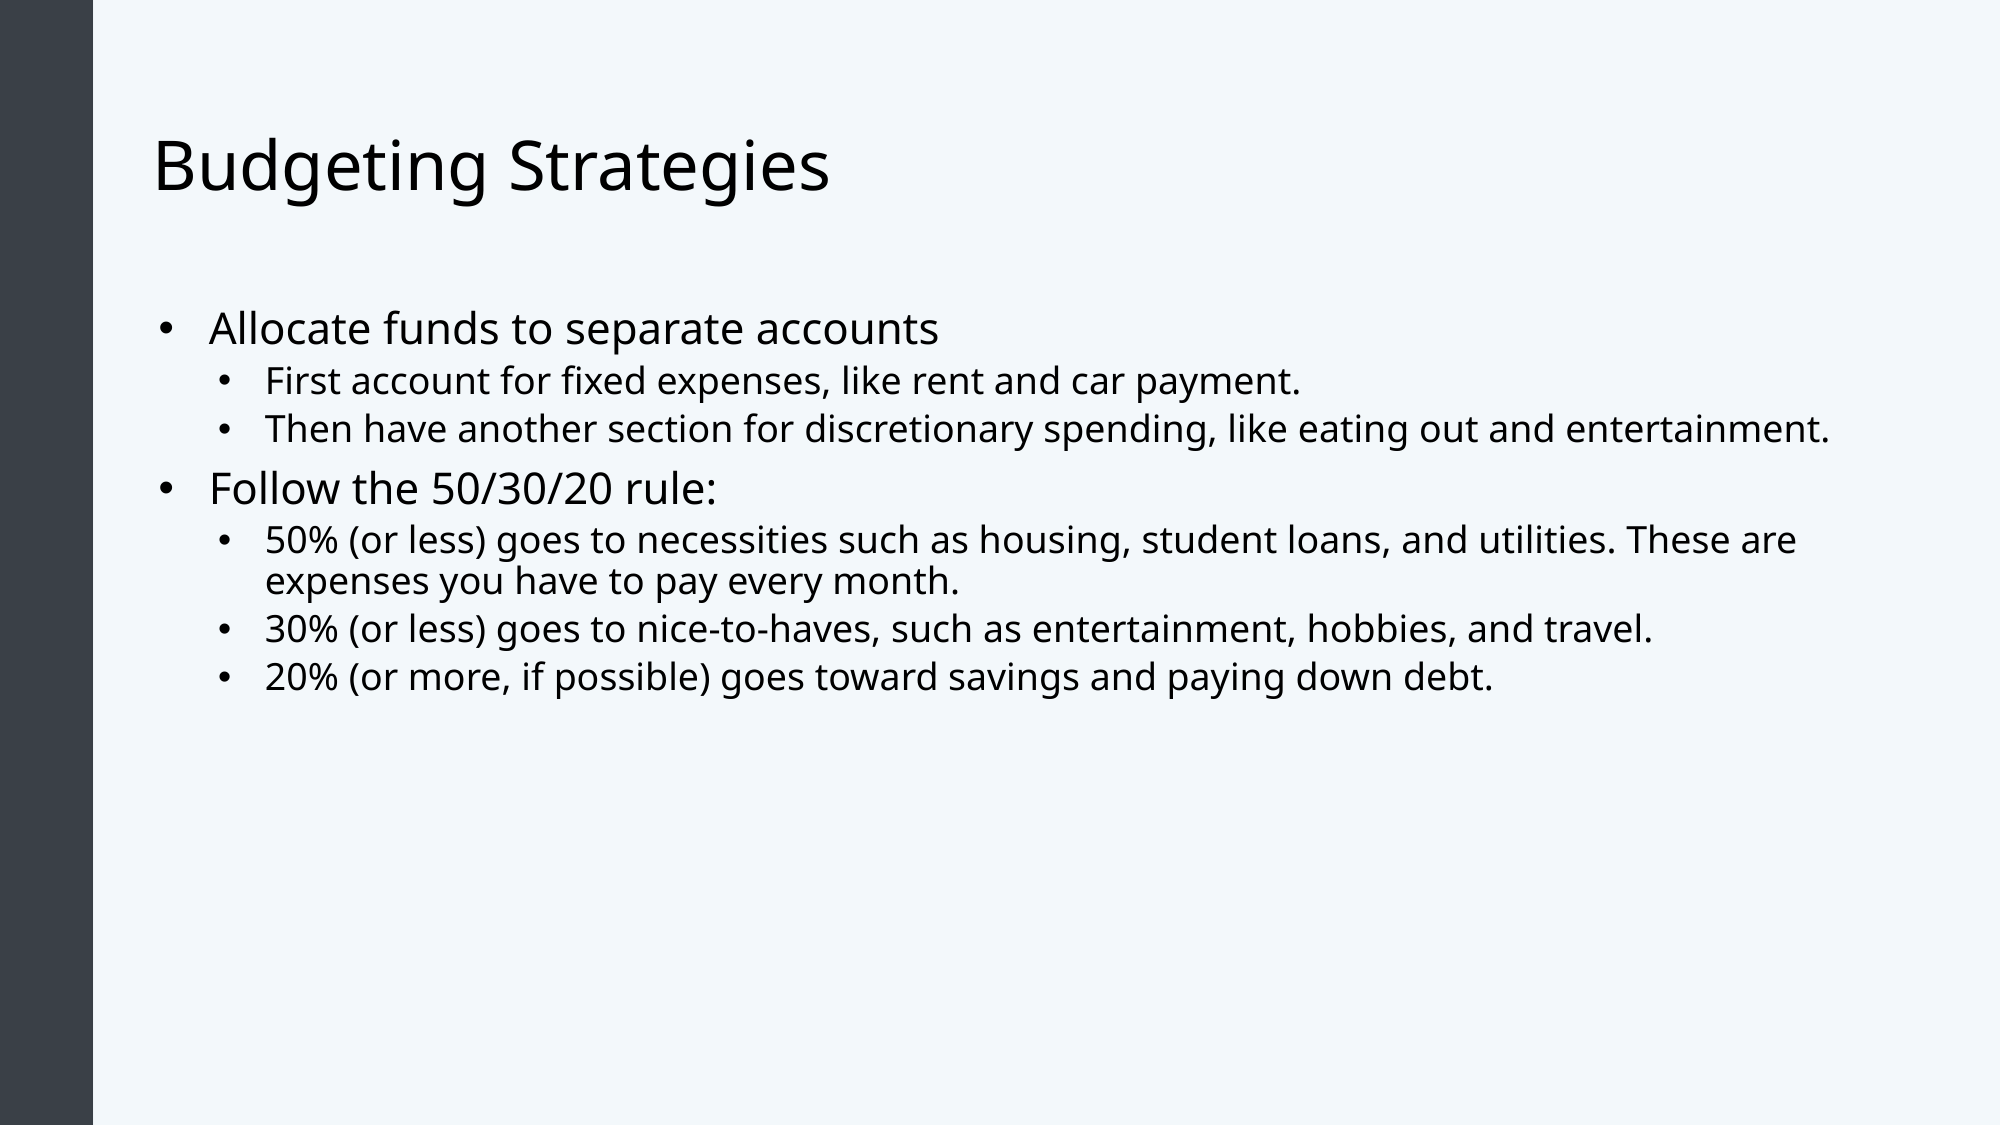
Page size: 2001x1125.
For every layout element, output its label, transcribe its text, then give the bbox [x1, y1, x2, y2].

title Budgeting Strategies [137, 59, 1863, 278]
list Allocate funds to separate accounts First account for fixed expenses, like rent and car payment. Then have another section for discretionary spending, like eating out and entertainment. Follow the 50/30/20 rule: 50% (or less) goes to necessities such as housing, student loans, and utilities. These are expenses you have to pay every month. 30% (or less) goes to nice-to-haves, such as entertainment, hobbies, and travel. 20% (or more, if possible) goes toward savings and paying down debt. [137, 299, 1863, 1014]
